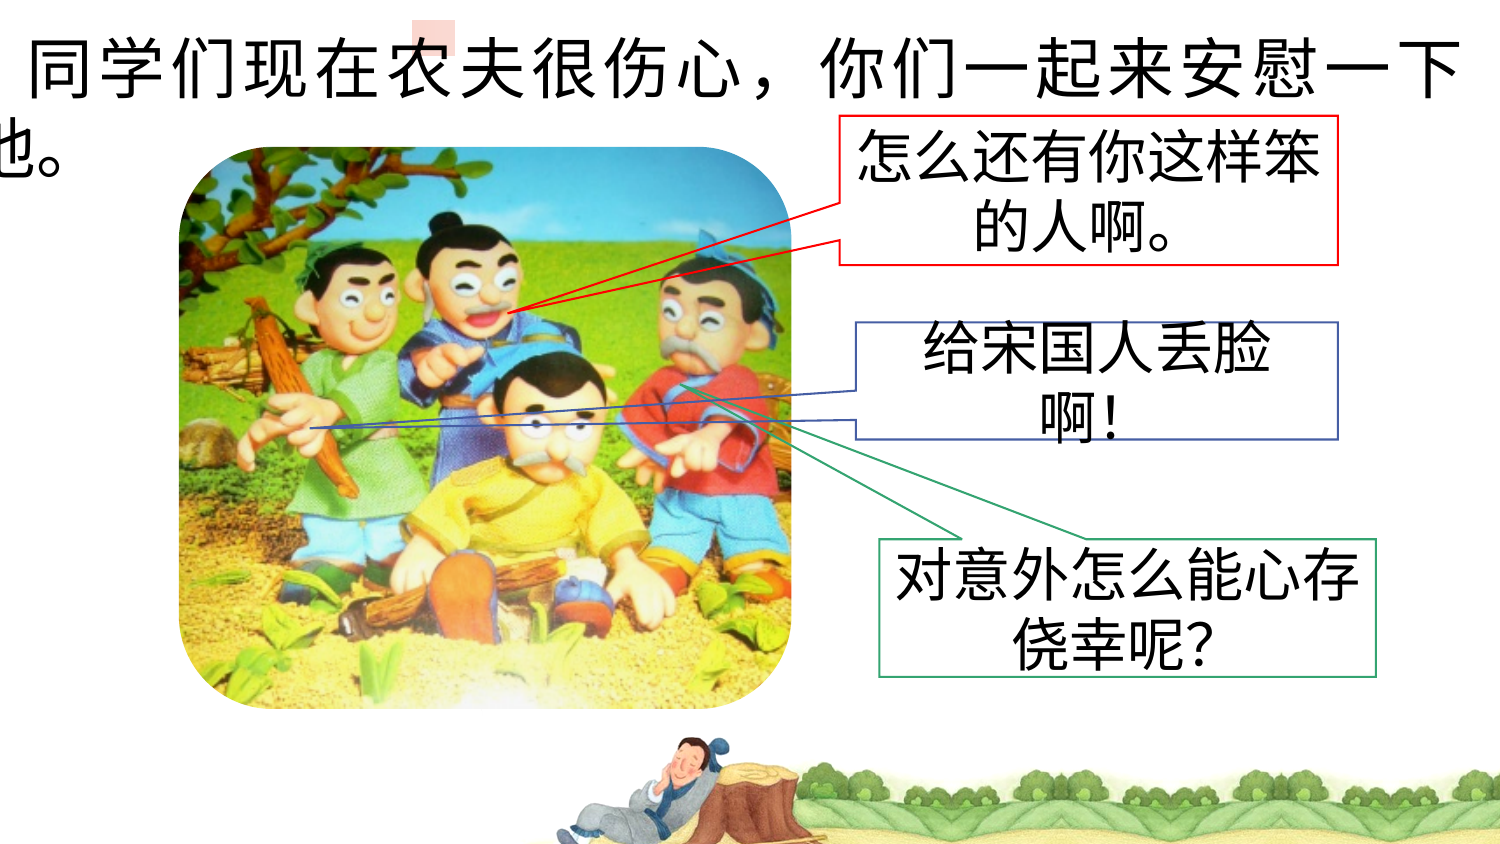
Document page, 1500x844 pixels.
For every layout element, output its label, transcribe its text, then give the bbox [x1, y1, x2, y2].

picture [0, 4, 412, 102]
text_box 怎么还有你这样笨的人啊。 [792, 195, 1339, 267]
text_box 给宋国人丢脸啊！ [792, 321, 1339, 441]
picture [178, 146, 1500, 844]
text_box 同学们现在农夫很伤心，你们一起来安慰一下他。 [0, 19, 1480, 195]
text_box 对意外怎么能心存侥幸呢？ [792, 425, 1377, 678]
